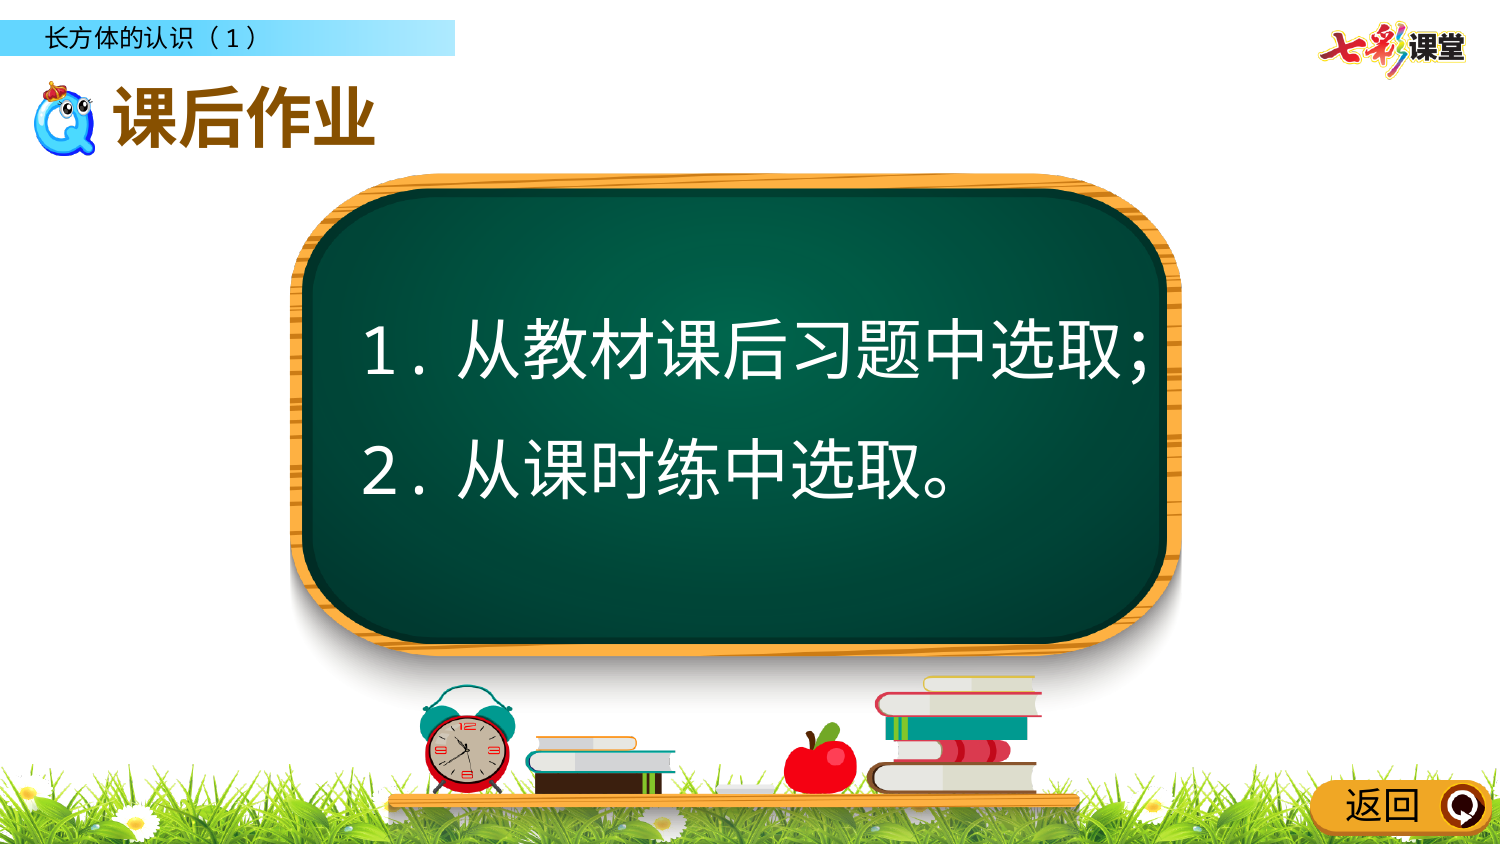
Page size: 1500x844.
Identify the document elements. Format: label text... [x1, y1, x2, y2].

picture [1316, 20, 1468, 80]
picture [0, 173, 1500, 844]
picture [34, 80, 96, 157]
text_box 课后作业 [100, 69, 404, 161]
